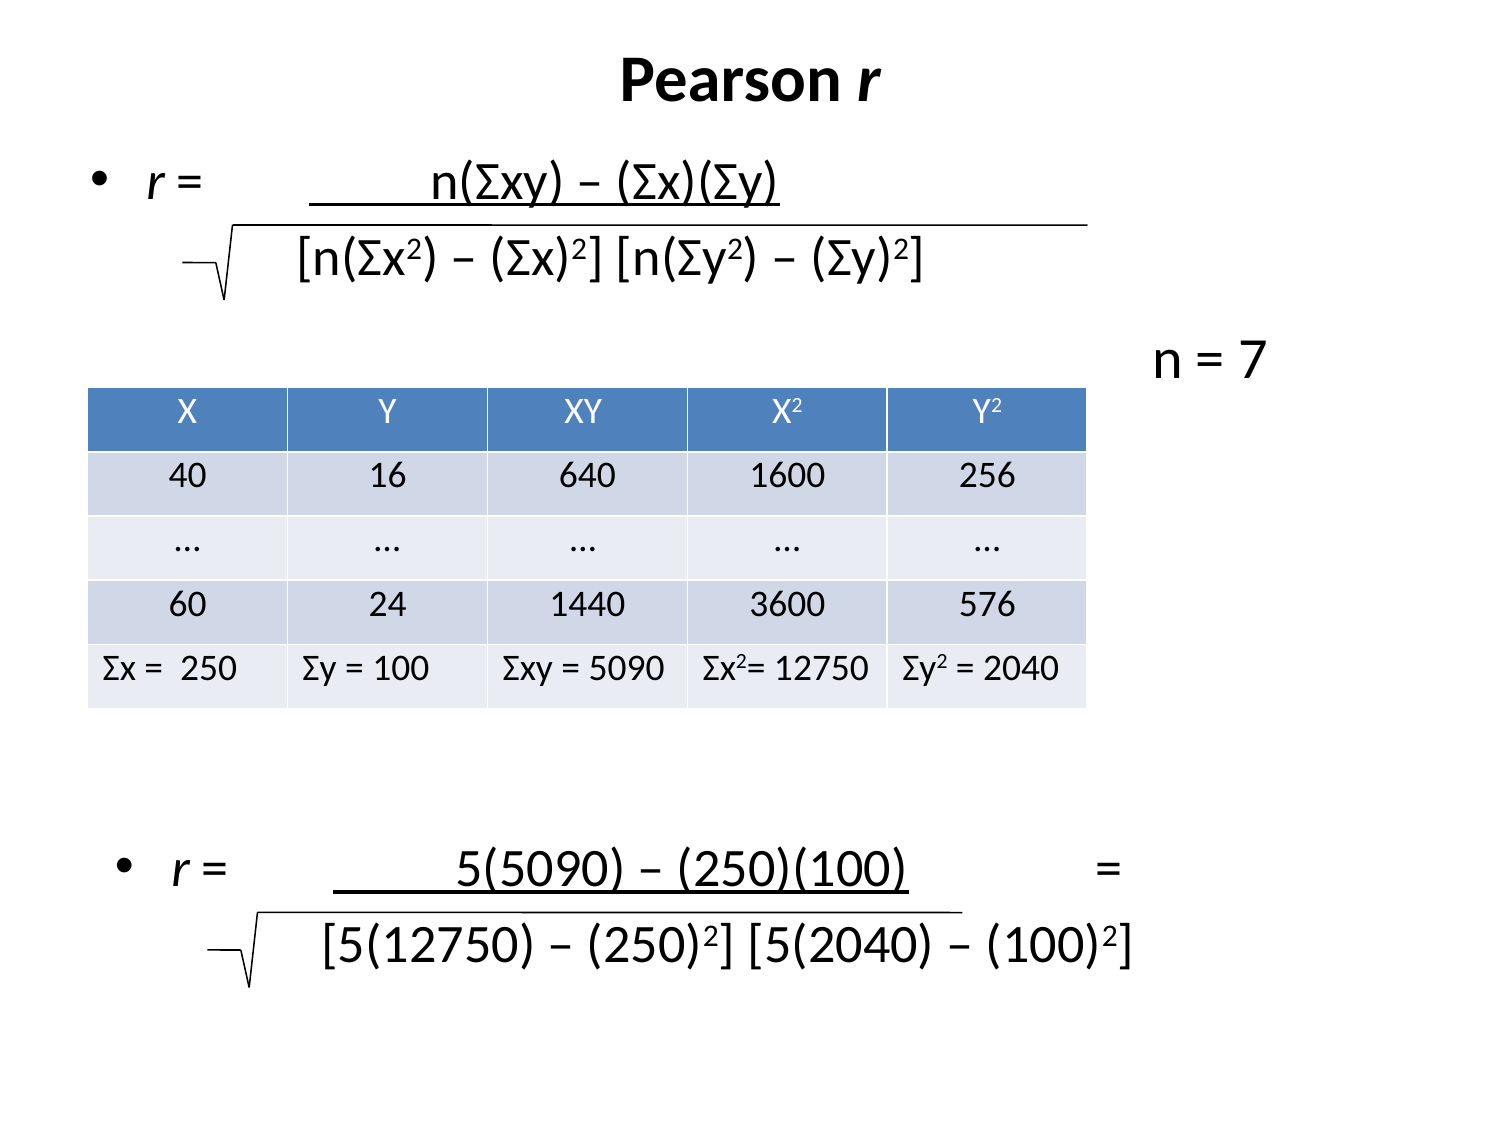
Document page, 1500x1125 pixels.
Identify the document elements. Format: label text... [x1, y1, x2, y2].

table_header X [88, 388, 287, 451]
table_cell 40 [88, 453, 287, 515]
text_box n = 7 [1137, 312, 1475, 398]
table_cell 640 [488, 453, 687, 515]
table_cell … [288, 517, 487, 579]
table_cell 1600 [688, 453, 886, 515]
table_cell 24 [288, 581, 487, 644]
table_cell 576 [888, 581, 1086, 644]
table_header Y [288, 388, 487, 451]
table_cell … [688, 517, 886, 579]
table_header Y2 [888, 388, 1086, 451]
table_cell Σxy = 5090 [488, 645, 687, 708]
table_cell Σy = 100 [288, 645, 487, 708]
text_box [207, 912, 258, 988]
text_box r = 5(5090) – (250)(100) = [5(12750) – (250)2] [5(2040) – (100)2] [99, 824, 1450, 1038]
title Pearson r [75, 24, 1425, 125]
table_cell Σx2= 12750 [688, 645, 886, 708]
table_cell 3600 [688, 581, 886, 644]
table_cell 60 [88, 581, 287, 644]
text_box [182, 224, 233, 301]
table_cell 256 [888, 453, 1086, 515]
table_cell … [488, 517, 687, 579]
table_cell Σy2 = 2040 [888, 645, 1086, 708]
table_cell 16 [288, 453, 487, 515]
table_cell Σx = 250 [88, 645, 287, 708]
list r = n(Σxy) – (Σx)(Σy) [n(Σx2) – (Σx)2] [n(Σy2) – (Σy)2] [75, 137, 1425, 350]
table_cell … [88, 517, 287, 579]
table_header XY [488, 388, 687, 451]
table_cell … [888, 517, 1086, 579]
table_header X2 [688, 388, 886, 451]
table_cell 1440 [488, 581, 687, 644]
